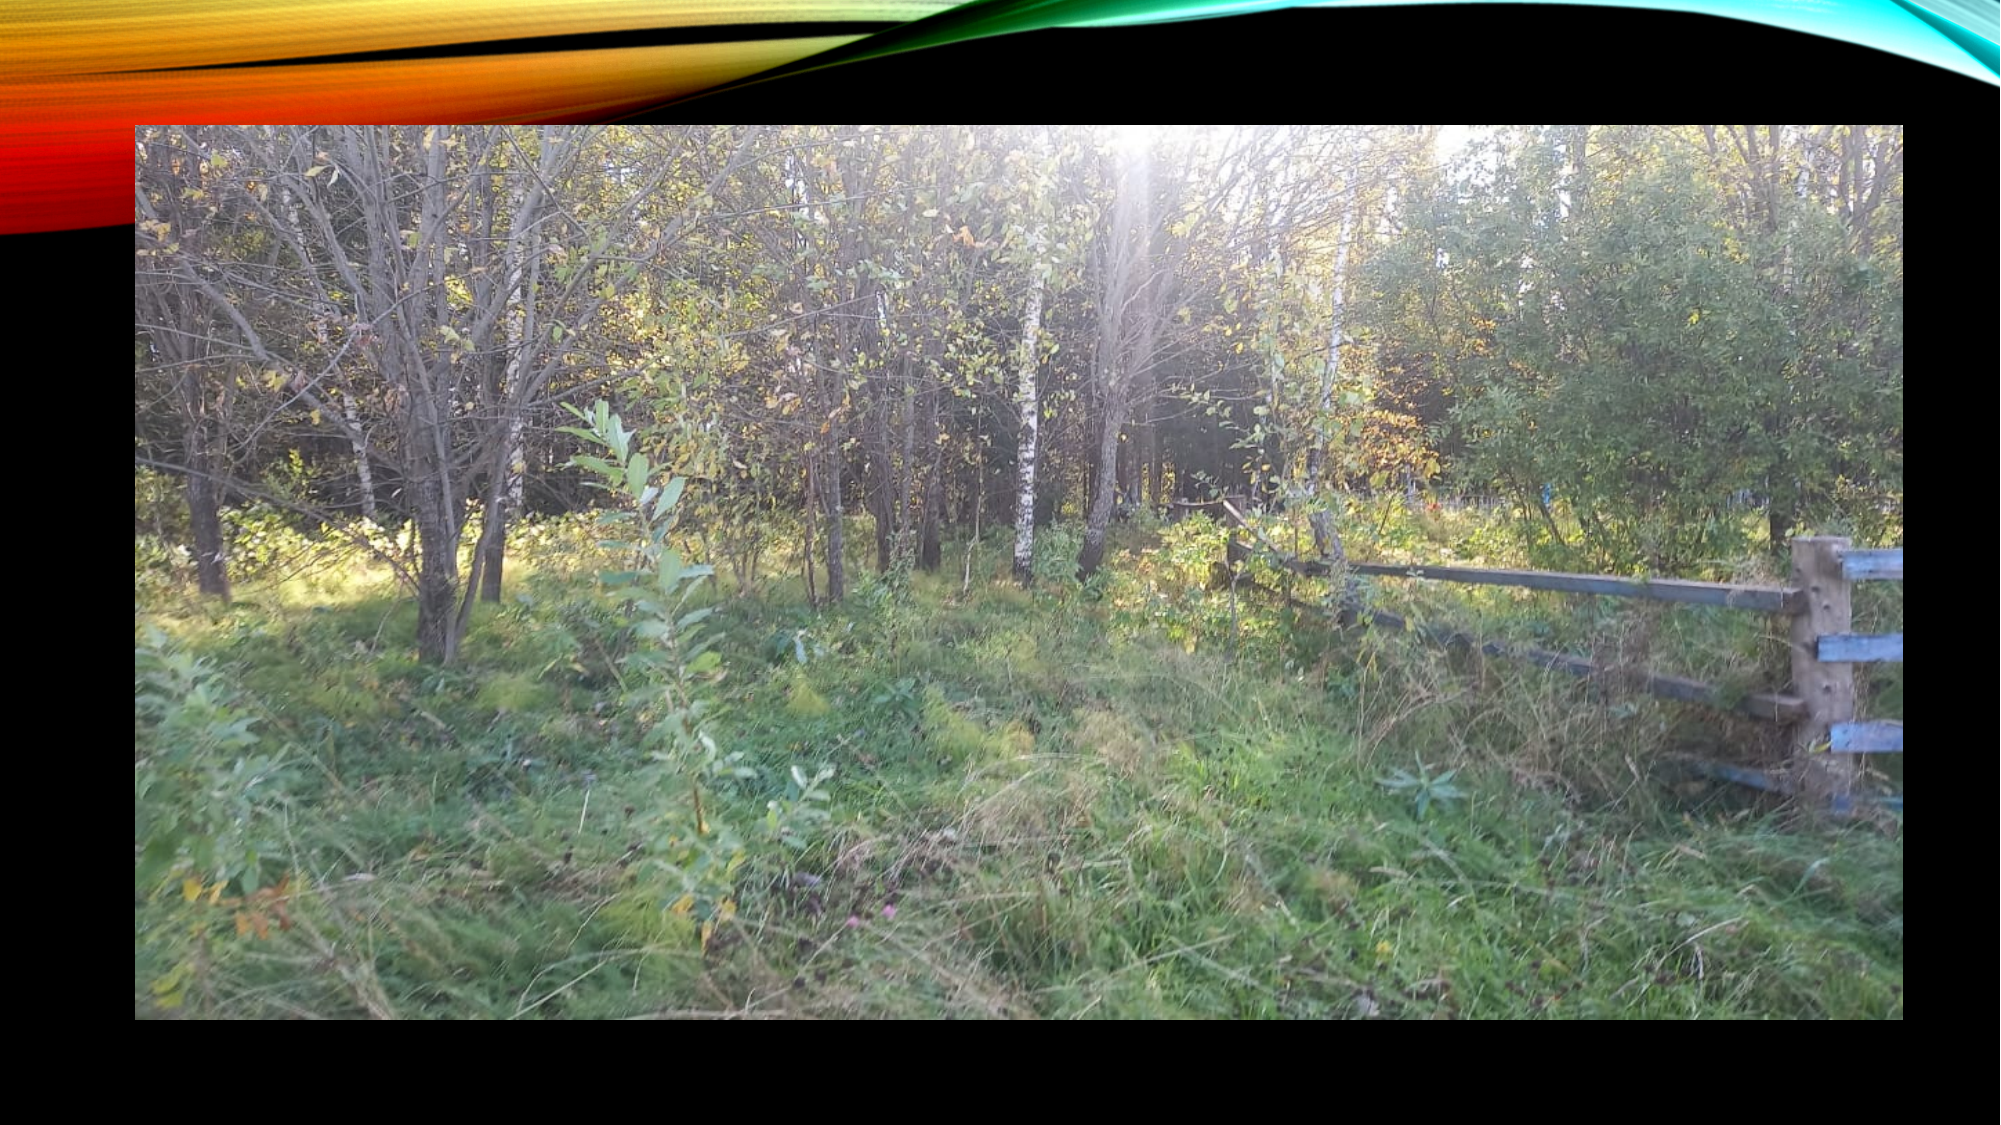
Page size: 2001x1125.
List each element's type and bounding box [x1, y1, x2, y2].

picture [0, 0, 2000, 237]
list [135, 124, 1903, 1021]
